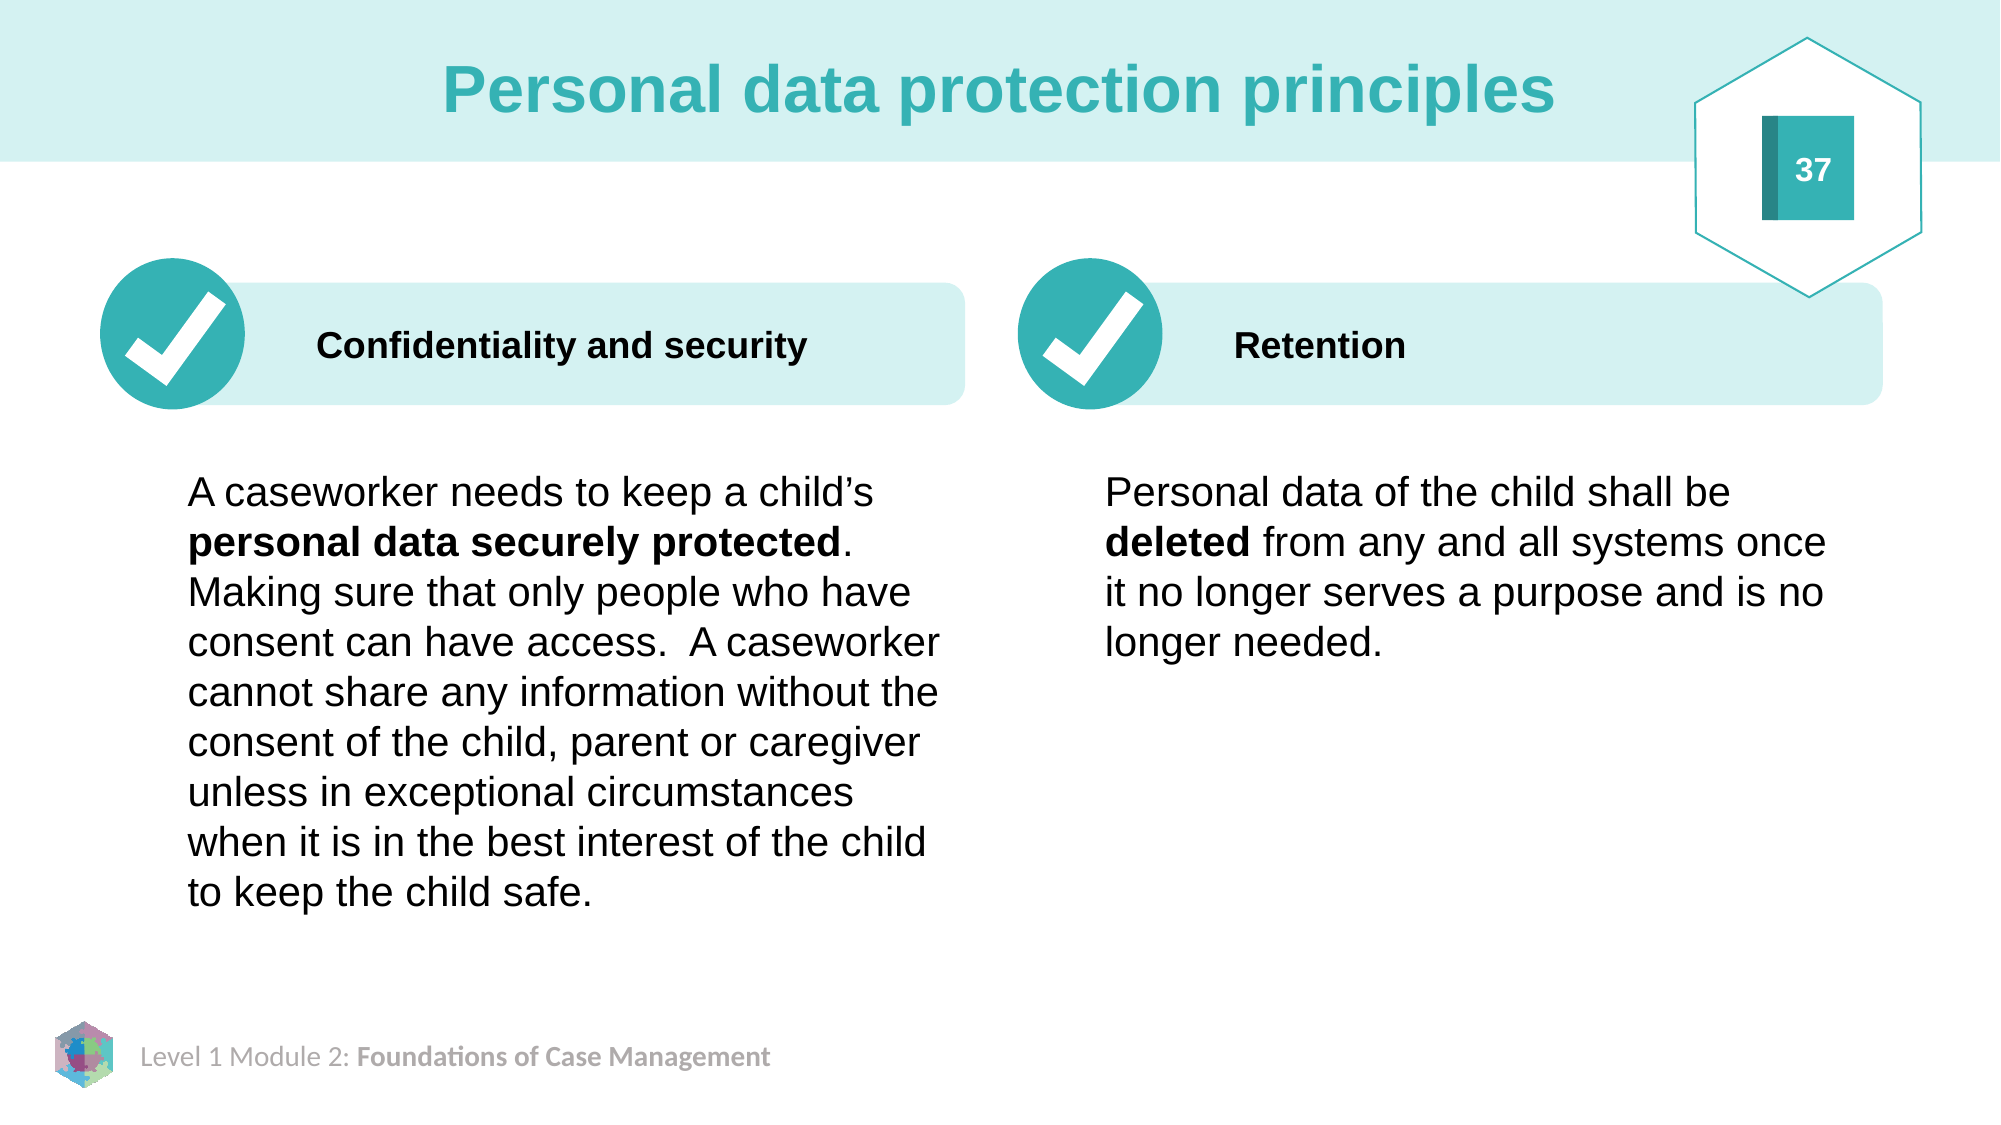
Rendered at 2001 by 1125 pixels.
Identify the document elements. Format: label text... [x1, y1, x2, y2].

text_box A caseworker needs to keep a child’s personal data securely protected. Making sure that only people who have consent can have access. A caseworker cannot share any information without the consent of the child, parent or caregiver unless in exceptional circumstances when it is in the best interest of the child to keep the child safe. [172, 457, 966, 923]
text_box Retention [1163, 281, 1884, 407]
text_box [100, 258, 245, 410]
text_box Personal data of the child shall be deleted from any and all systems once it no longer serves a purpose and is no longer needed. [1090, 457, 1883, 673]
text_box Confidentiality and security [245, 281, 967, 407]
title Personal data protection principles [137, 19, 1863, 163]
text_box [1677, 55, 1939, 280]
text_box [1017, 258, 1163, 410]
picture [55, 1021, 113, 1088]
